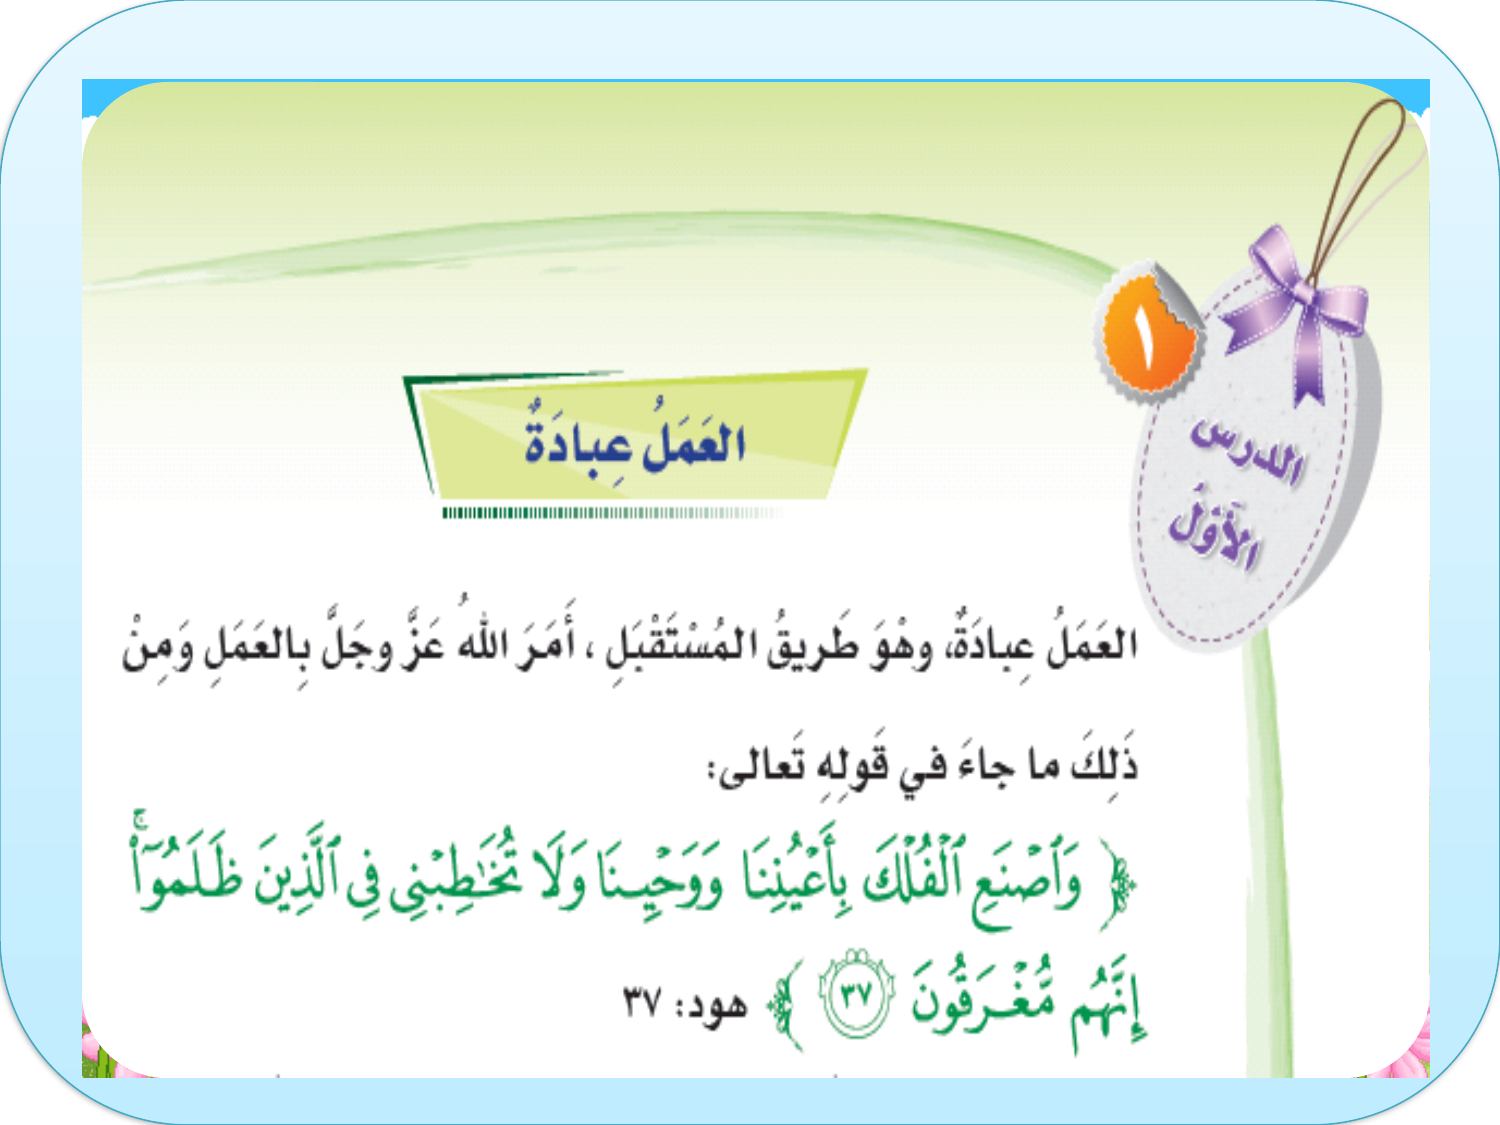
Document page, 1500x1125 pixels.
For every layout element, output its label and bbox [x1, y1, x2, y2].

picture [81, 79, 1430, 1079]
text_box [0, 0, 1500, 1125]
